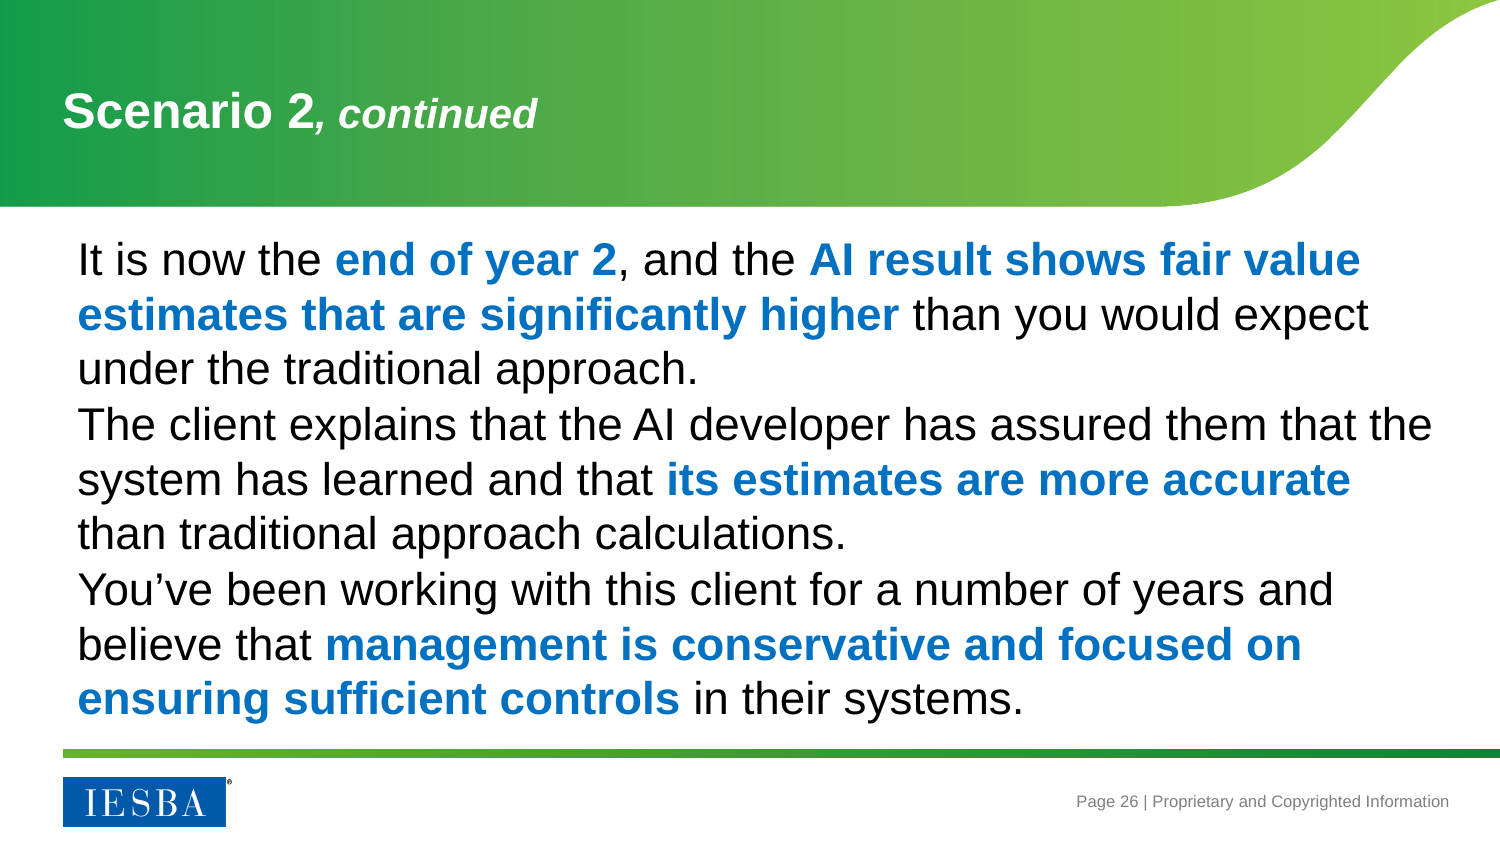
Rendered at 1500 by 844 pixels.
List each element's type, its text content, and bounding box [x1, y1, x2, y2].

picture [0, 0, 1500, 207]
text_box It is now the end of year 2, and the AI result shows fair value estimates that are significantly higher than you would expect under the traditional approach. The client explains that the AI developer has assured them that the system has learned and that its estimates are more accurate than traditional approach calculations. You’ve been working with this client for a number of years and believe that management is conservative and focused on ensuring sufficient controls in their systems. [62, 221, 1463, 732]
title Scenario 2, continued [62, 75, 1300, 142]
picture [63, 777, 232, 827]
